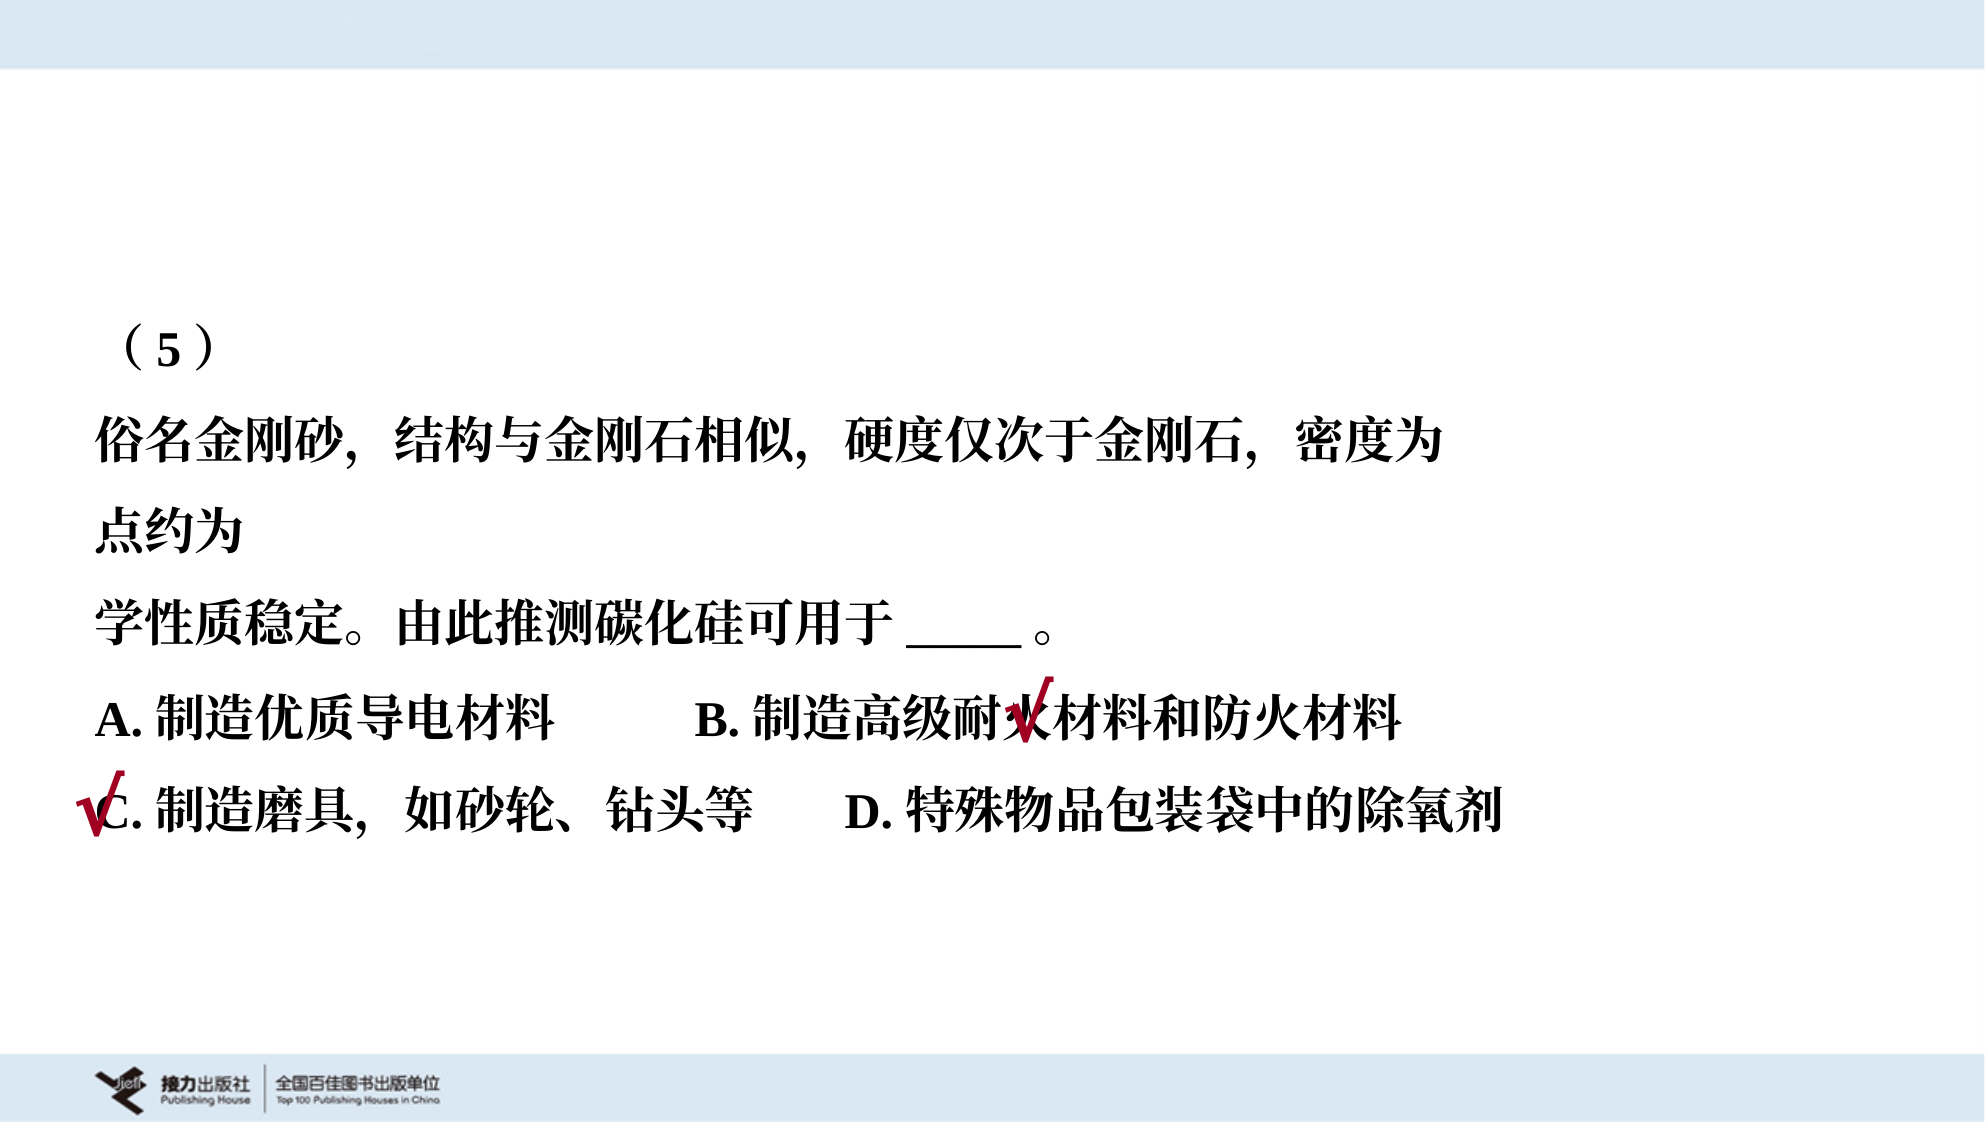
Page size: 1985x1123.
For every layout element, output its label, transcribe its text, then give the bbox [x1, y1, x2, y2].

picture [0, 0, 1985, 1122]
text_box A.制造优质导电材料 B.制造高级耐火材料和防火材料 C.制造磨具，如砂轮、钻头等 D.特殊物品包装袋中的除氧剂 [94, 655, 1892, 839]
text_box √ [73, 758, 209, 852]
text_box √ [1002, 664, 1055, 758]
